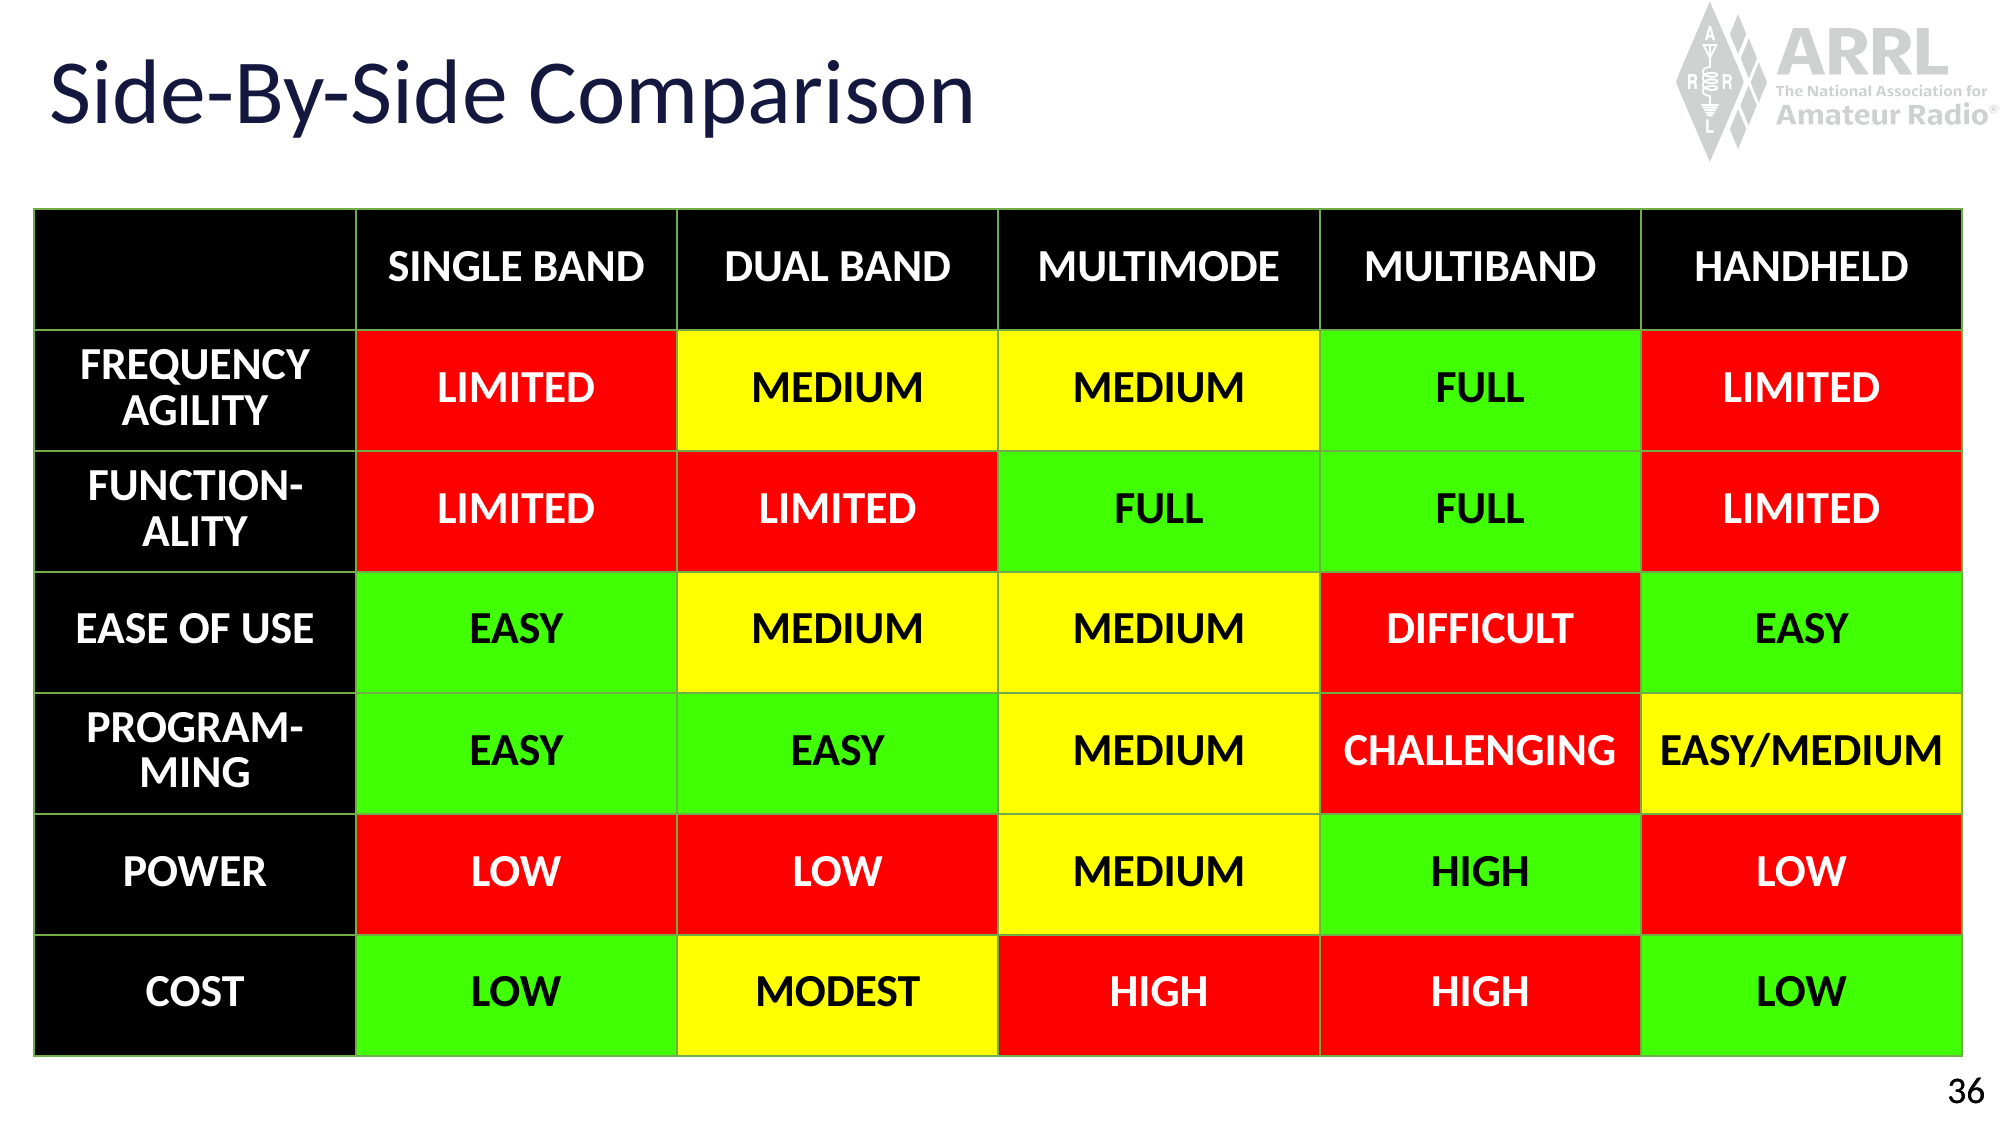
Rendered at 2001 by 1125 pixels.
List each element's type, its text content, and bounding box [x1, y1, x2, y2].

table_cell MEDIUM [999, 331, 1319, 450]
table_cell LOW [357, 936, 676, 1055]
table_header HANDHELD [1642, 210, 1961, 329]
table_cell EASY [1642, 573, 1961, 692]
table_cell MEDIUM [999, 573, 1319, 692]
table_cell LIMITED [357, 331, 676, 450]
table_cell PROGRAM-MING [35, 694, 355, 813]
table_cell HIGH [1321, 815, 1640, 934]
table_header [35, 210, 355, 329]
table_cell POWER [35, 815, 355, 934]
table_cell LOW [678, 815, 997, 934]
table_cell HIGH [1321, 936, 1640, 1055]
table_cell LOW [357, 815, 676, 934]
table_cell LIMITED [1642, 331, 1961, 450]
table_cell DIFFICULT [1321, 573, 1640, 692]
table_header MULTIMODE [999, 210, 1319, 329]
table_cell FREQUENCY AGILITY [35, 331, 355, 450]
table_cell MEDIUM [678, 331, 997, 450]
table_cell FULL [1321, 452, 1640, 571]
table_cell MEDIUM [999, 694, 1319, 813]
table_cell MEDIUM [678, 573, 997, 692]
table_cell FUNCTION-ALITY [35, 452, 355, 571]
table_cell LIMITED [1642, 452, 1961, 571]
table_header SINGLE BAND [357, 210, 676, 329]
table_cell EASY [357, 573, 676, 692]
table_cell MEDIUM [999, 815, 1319, 934]
table_cell EASY/MEDIUM [1642, 694, 1961, 813]
table_cell LOW [1642, 815, 1961, 934]
title Side-By-Side Comparison [34, 0, 1760, 187]
table_cell LOW [1642, 936, 1961, 1055]
picture [1760, 0, 2000, 164]
table_cell CHALLENGING [1321, 694, 1640, 813]
table_cell MODEST [678, 936, 997, 1055]
table_header MULTIBAND [1321, 210, 1640, 329]
table_cell LIMITED [357, 452, 676, 571]
table_cell COST [35, 936, 355, 1055]
table_cell EASY [357, 694, 676, 813]
table_cell LIMITED [678, 452, 997, 571]
table_cell HIGH [999, 936, 1319, 1055]
table_cell EASE OF USE [35, 573, 355, 692]
table_cell EASY [678, 694, 997, 813]
table_header DUAL BAND [678, 210, 997, 329]
table_cell FULL [1321, 331, 1640, 450]
table_cell FULL [999, 452, 1319, 571]
